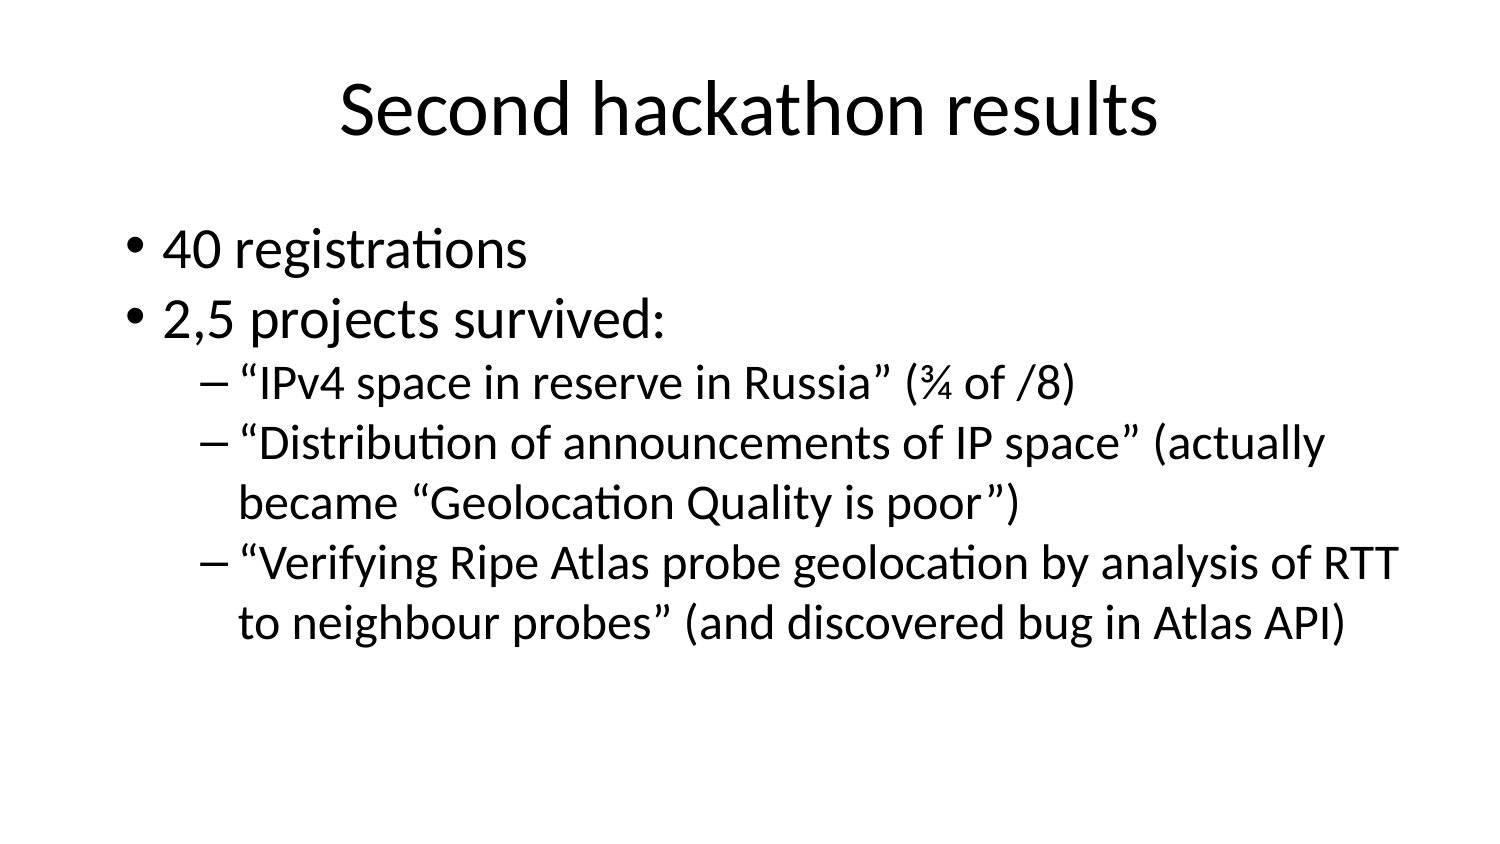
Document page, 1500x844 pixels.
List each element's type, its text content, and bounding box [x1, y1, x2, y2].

list 40 registrations 2,5 projects survived: “IPv4 space in reserve in Russia” (¾ of /8) “Distribution of announcements of IP space” (actually became “Geolocation Quality is poor”) “Verifying Ripe Atlas probe geolocation by analysis of RTT to neighbour probes” (and discovered bug in Atlas API) [75, 196, 1425, 754]
title Second hackathon results [75, 33, 1425, 175]
